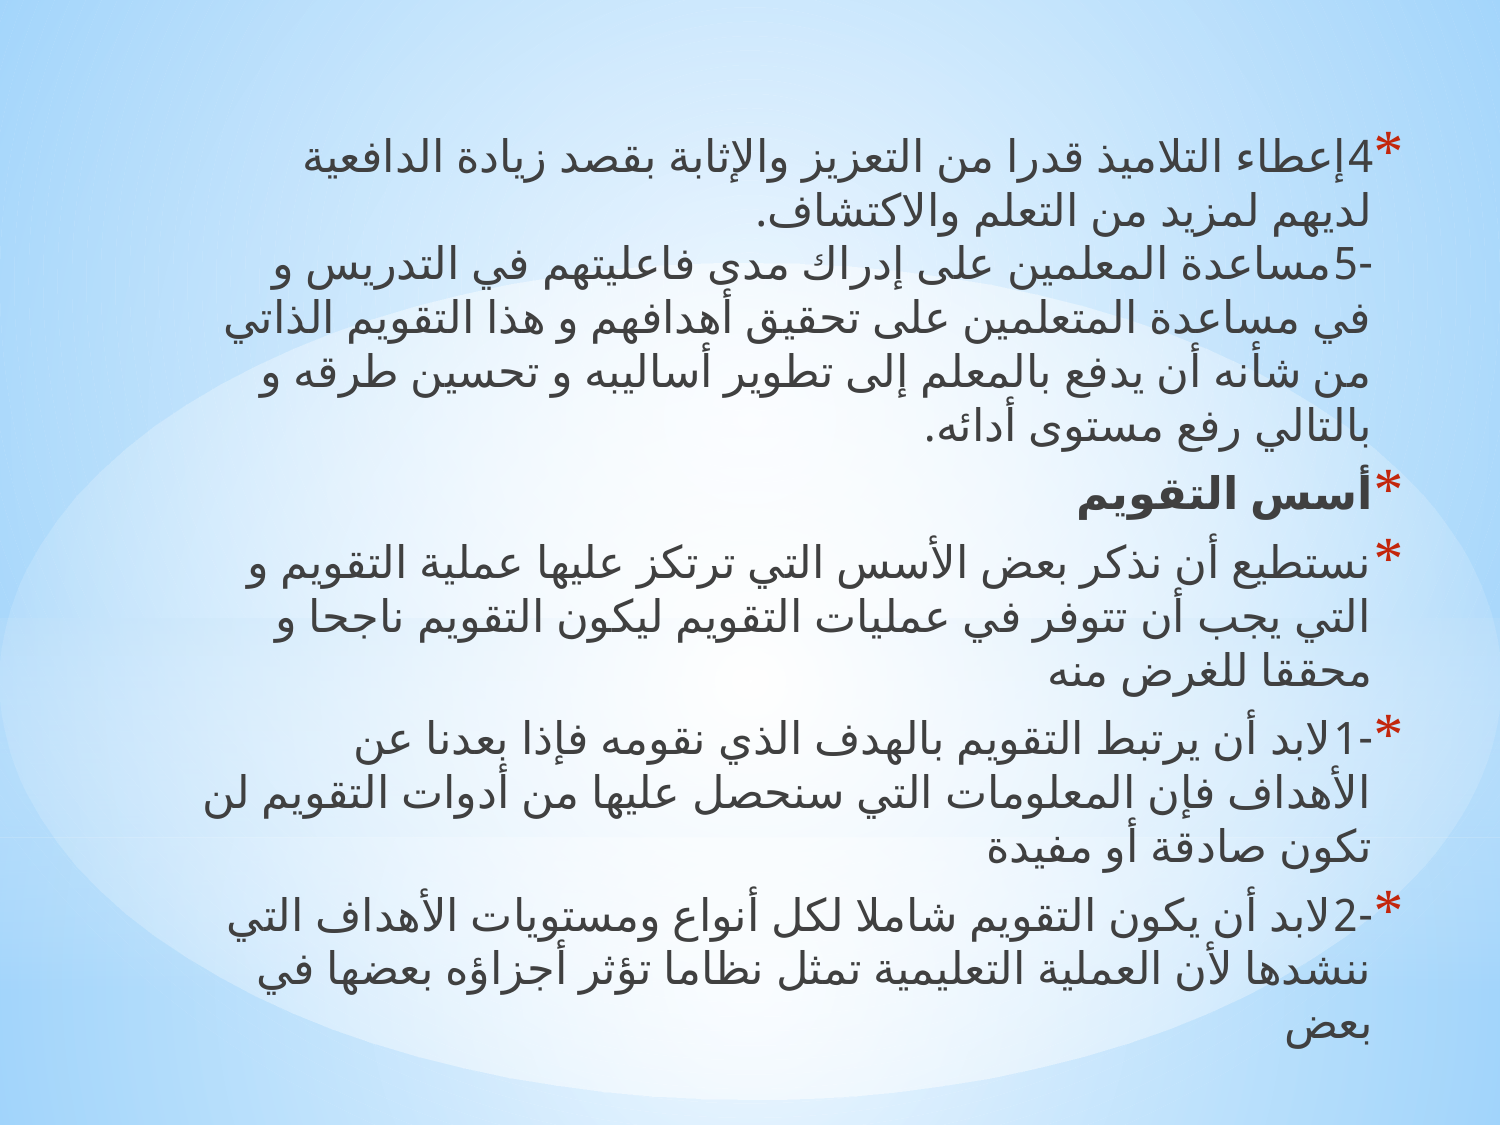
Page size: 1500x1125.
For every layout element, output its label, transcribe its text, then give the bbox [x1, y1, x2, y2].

list 4إعطاء التلاميذ قدرا من التعزيز والإثابة بقصد زيادة الدافعية لديهم لمزيد من التعلم والاكتشاف. -5مساعدة المعلمين على إدراك مدى فاعليتهم في التدريس و في مساعدة المتعلمين على تحقيق أهدافهم و هذا التقويم الذاتي من شأنه أن يدفع بالمعلم إلى تطوير أساليبه و تحسين طرقه و بالتالي رفع مستوى أدائه. أسس التقويم نستطيع أن نذكر بعض الأسس التي ترتكز عليها عملية التقويم و التي يجب أن تتوفر في عمليات التقويم ليكون التقويم ناجحا و محققا للغرض منه -1لابد أن يرتبط التقويم بالهدف الذي نقومه فإذا بعدنا عن الأهداف فإن المعلومات التي سنحصل عليها من أدوات التقويم لن تكون صادقة أو مفيدة -2لابد أن يكون التقويم شاملا لكل أنواع ومستويات الأهداف التي ننشدها لأن العملية التعليمية تمثل نظاما تؤثر أجزاؤه بعضها في بعض [187, 120, 1425, 1063]
